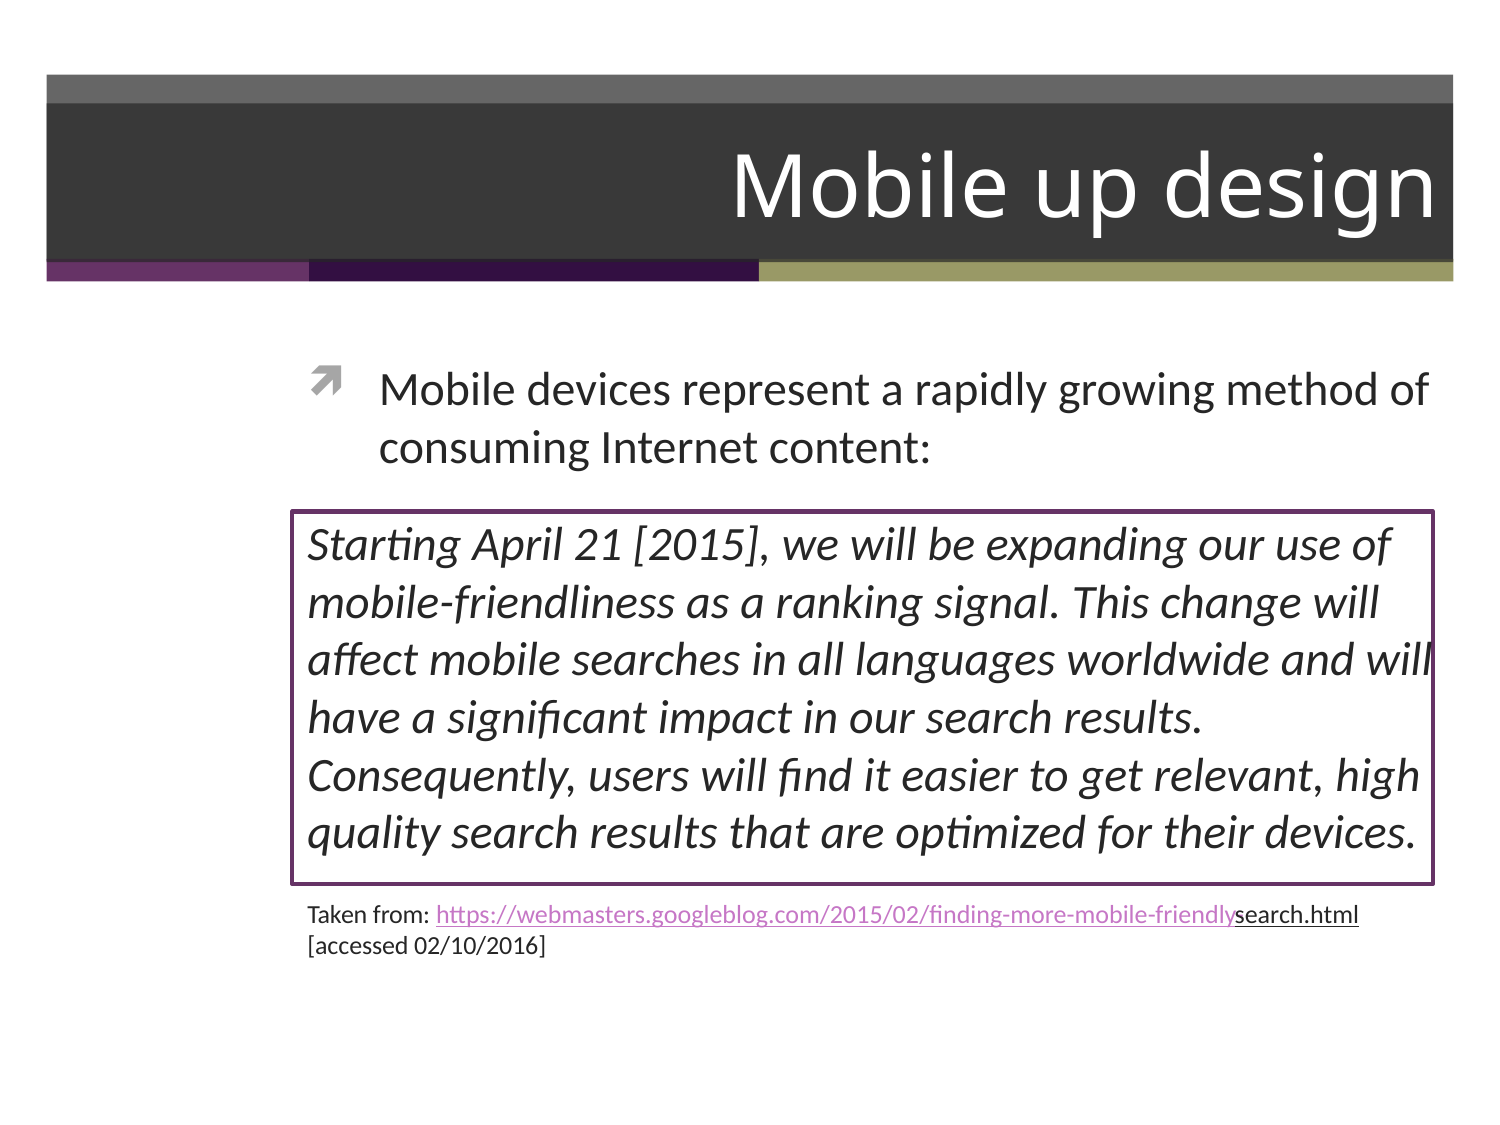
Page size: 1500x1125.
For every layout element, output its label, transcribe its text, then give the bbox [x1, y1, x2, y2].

title Mobile up design [46, 103, 1454, 263]
list Mobile devices represent a rapidly growing method of consuming Internet content: Starting April 21 [2015], we will be expanding our use of mobile-friendliness as a ranking signal. This change will affect mobile searches in all languages worldwide and will have a significant impact in our search results. Consequently, users will find it easier to get relevant, high quality search results that are optimized for their devices. Taken from: https://webmasters.googleblog.com/2015/02/finding-more-mobile-friendly-search.html [accessed 02/10/2016] [292, 350, 1454, 1005]
